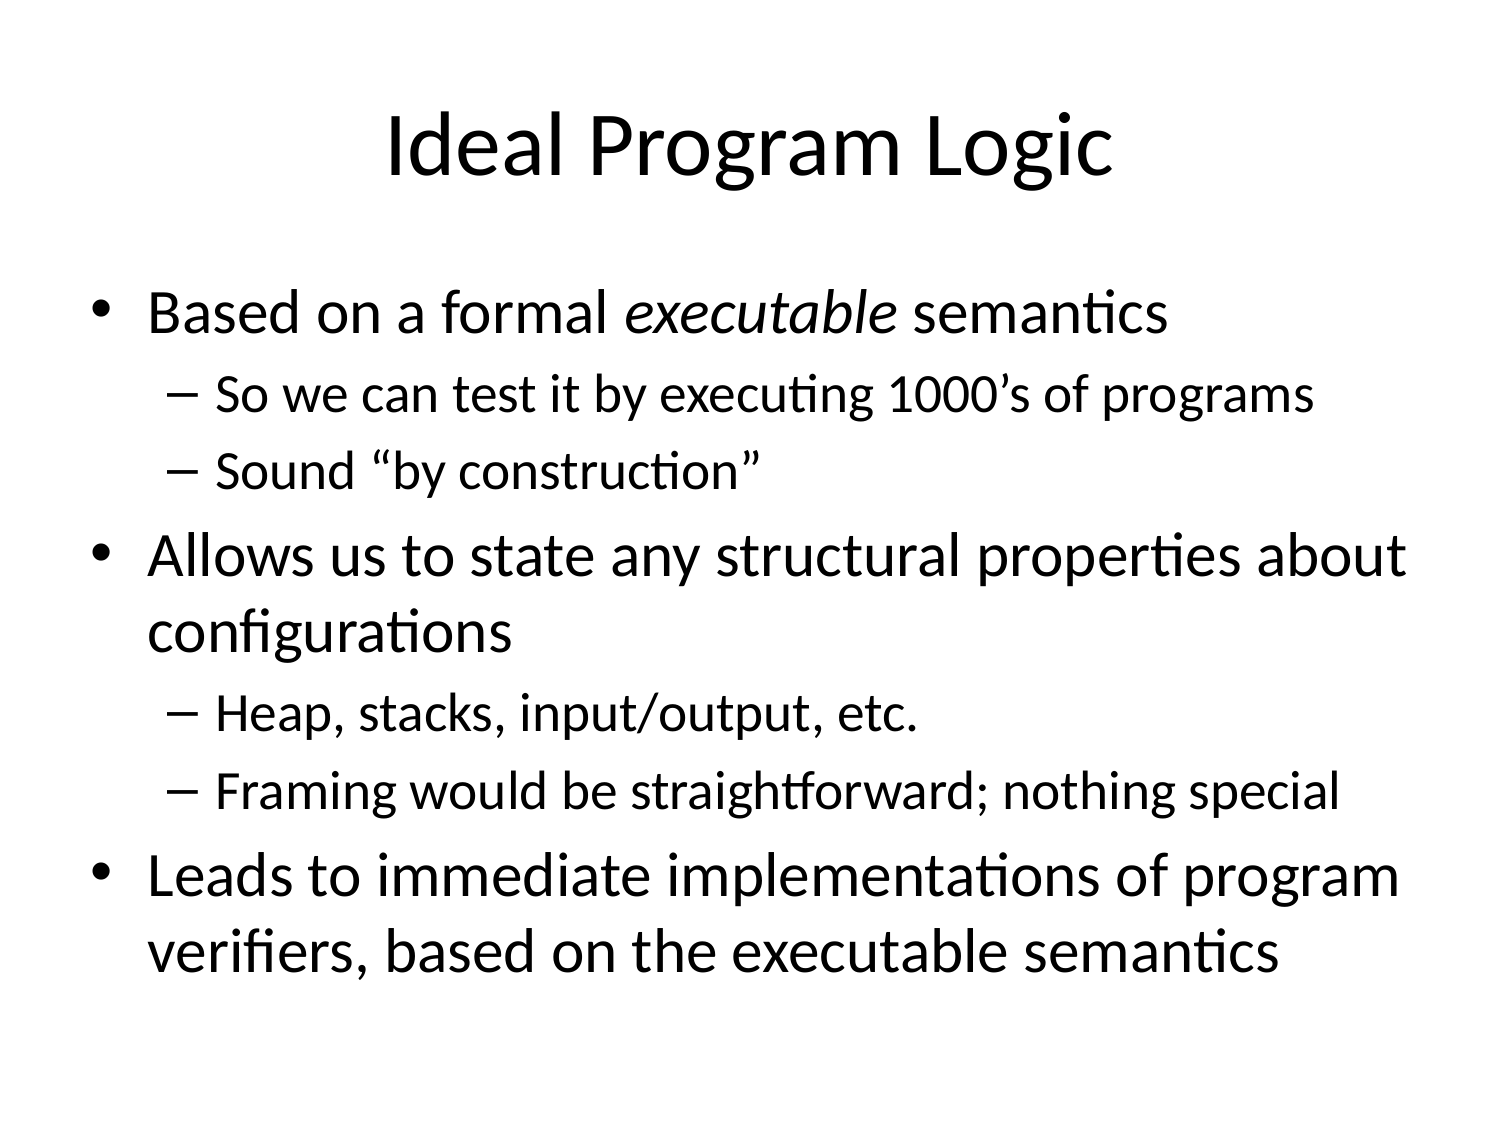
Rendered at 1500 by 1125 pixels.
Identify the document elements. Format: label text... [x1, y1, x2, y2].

title Ideal Program Logic [75, 45, 1425, 233]
list Based on a formal executable semantics So we can test it by executing 1000’s of programs Sound “by construction” Allows us to state any structural properties about configurations Heap, stacks, input/output, etc. Framing would be straightforward; nothing special Leads to immediate implementations of program verifiers, based on the executable semantics [75, 262, 1425, 1005]
